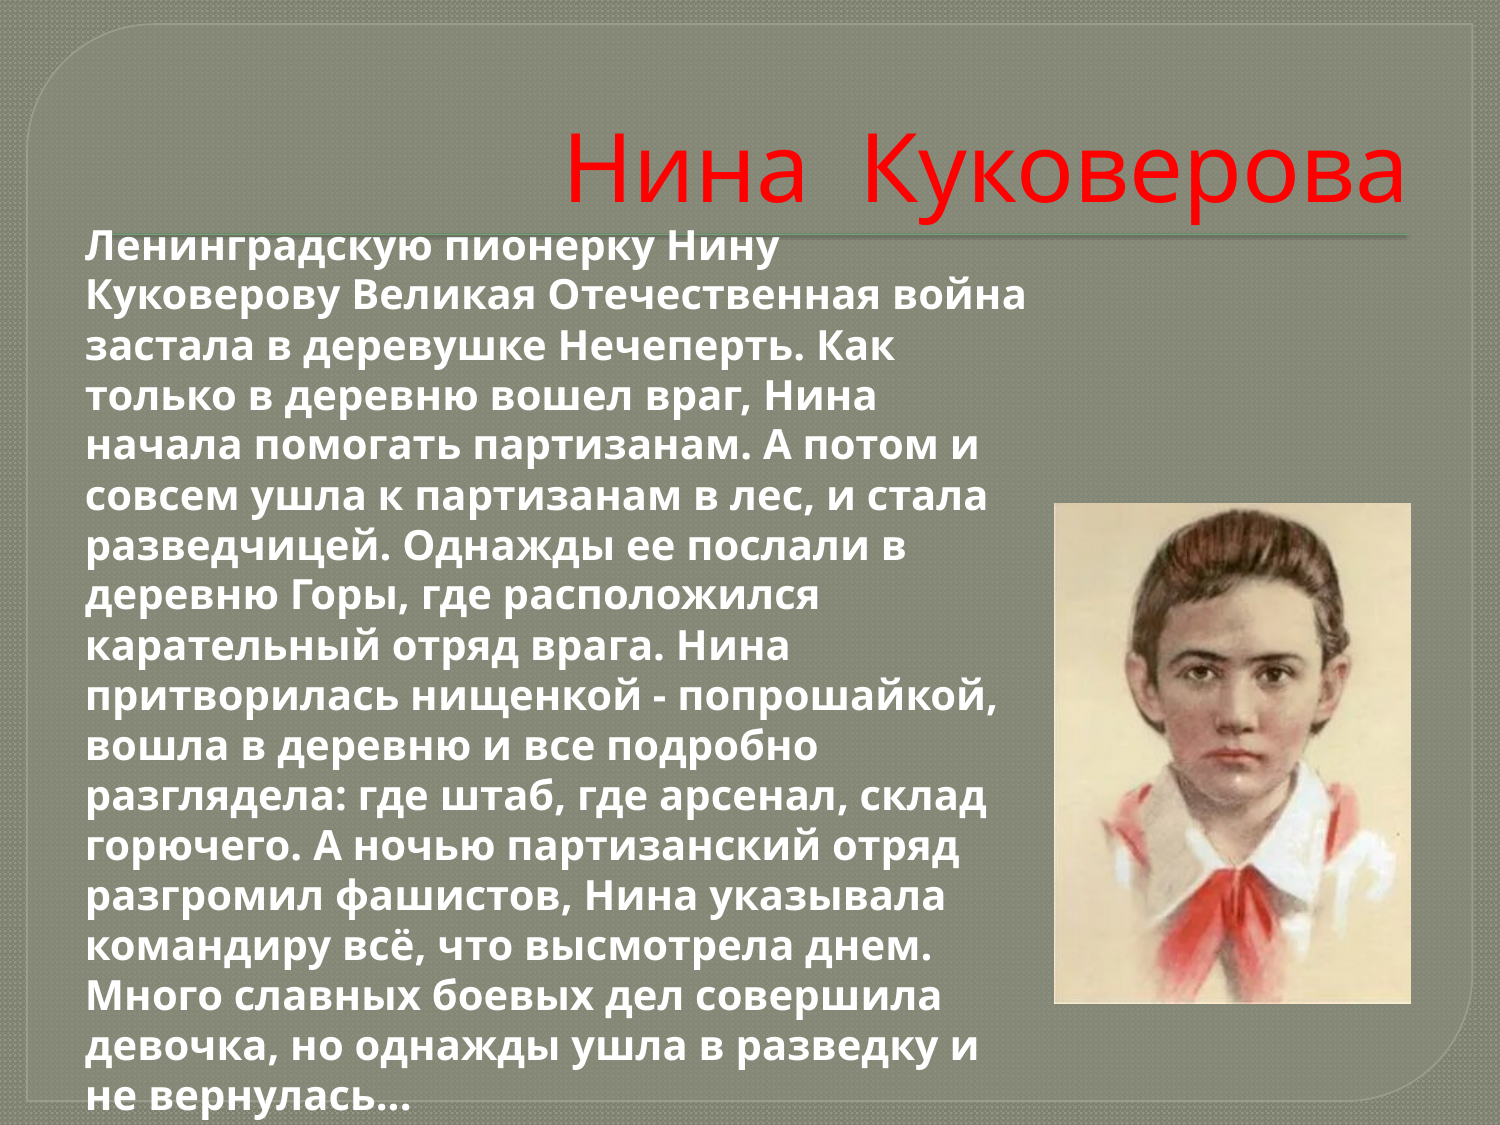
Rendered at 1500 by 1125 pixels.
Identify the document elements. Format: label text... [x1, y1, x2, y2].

text_box Ленинградскую пионерку Нину Куковерову Великая Отечественная война застала в деревушке Нечеперть. Как только в деревню вошел враг, Нина начала помогать партизанам. А потом и совсем ушла к партизанам в лес, и стала разведчицей. Однажды ее послали в деревню Горы, где расположился карательный отряд врага. Нина притворилась нищенкой - попрошайкой, вошла в деревню и все подробно разглядела: где штаб, где арсенал, склад горючего. А ночью партизанский отряд разгромил фашистов, Нина указывала командиру всё, что высмотрела днем. Много славных боевых дел совершила девочка, но однажды ушла в разведку и не вернулась... [70, 210, 1043, 1125]
picture [1054, 503, 1412, 1005]
title Нина Куковерова [75, 41, 1425, 229]
